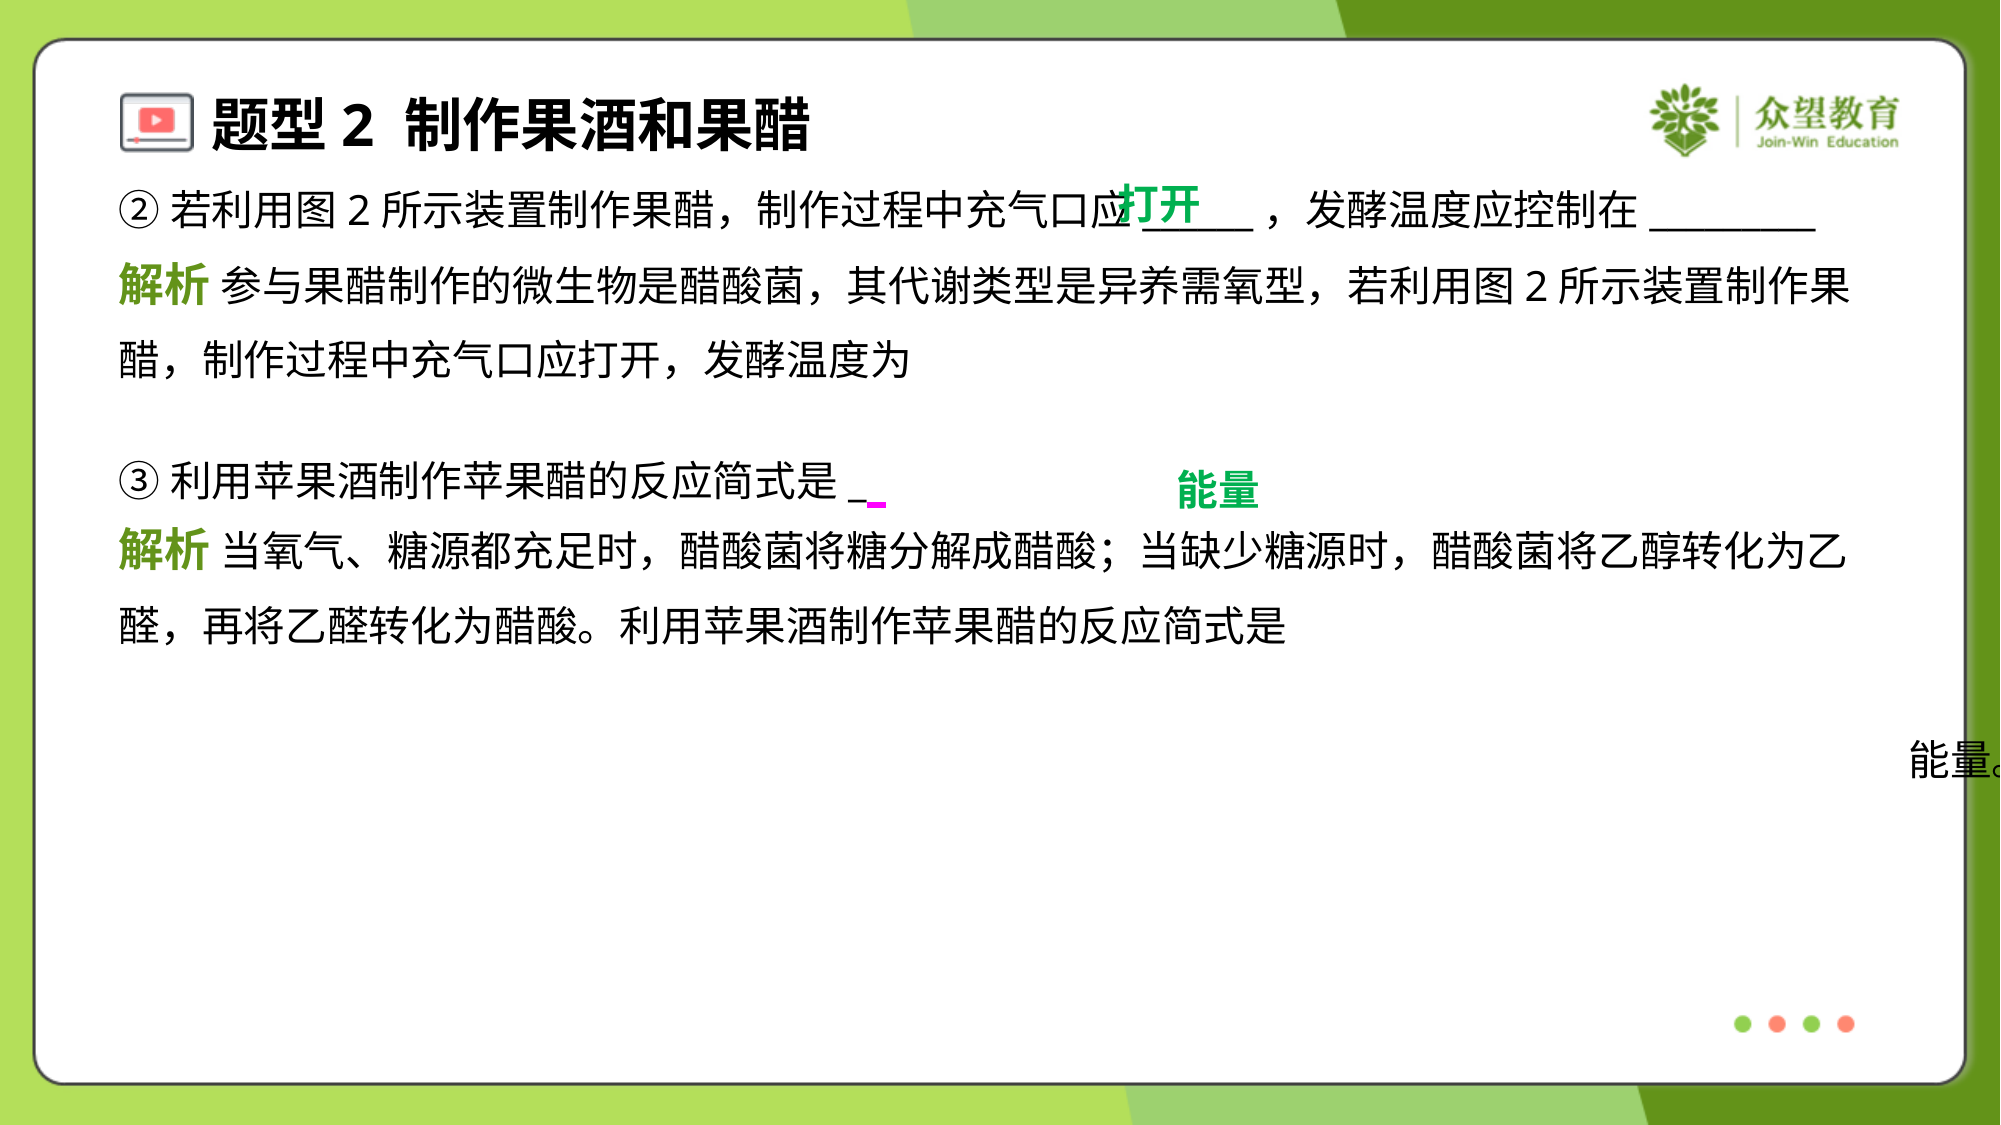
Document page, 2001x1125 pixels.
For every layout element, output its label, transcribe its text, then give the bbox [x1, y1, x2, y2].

picture [1995, 767, 2000, 775]
picture [0, 0, 2000, 1125]
text_box 打开 [1102, 152, 1217, 220]
text_box ③利用苹果酒制作苹果醋的反应简式是_ _____________________________________。 [118, 376, 1883, 491]
